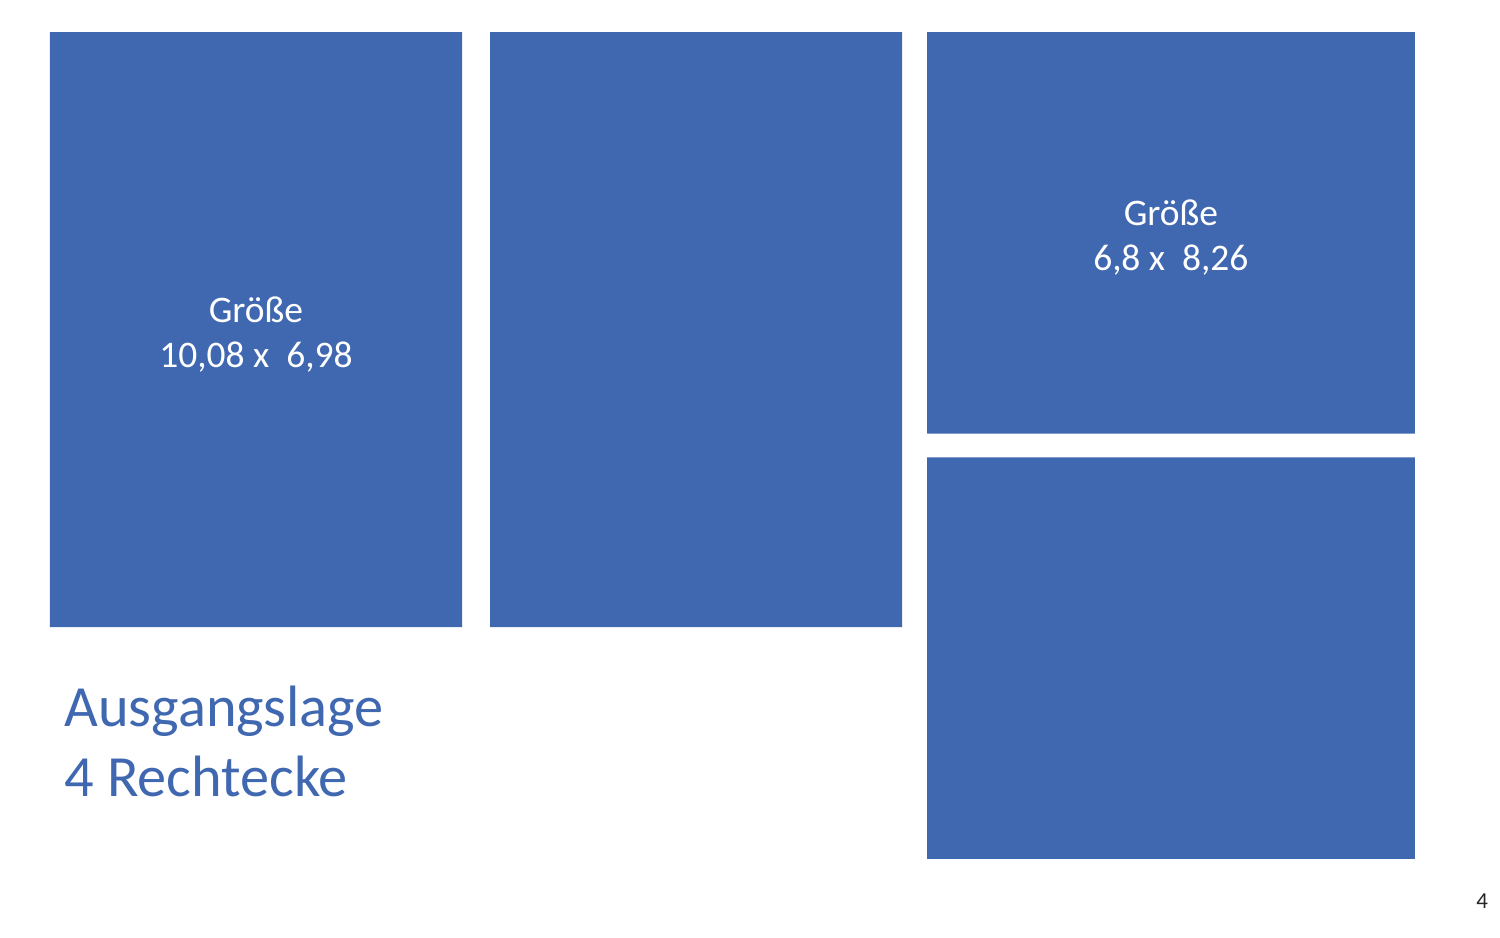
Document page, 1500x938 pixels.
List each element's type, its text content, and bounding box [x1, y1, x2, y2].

text_box Größe 10,08 x 6,98 [48, 30, 464, 629]
text_box [488, 30, 904, 629]
text_box Ausgangslage 4 Rechtecke [49, 660, 617, 815]
text_box Größe 6,8 x 8,26 [925, 30, 1417, 436]
text_box [925, 455, 1417, 861]
slide_number 4 [1407, 868, 1500, 919]
